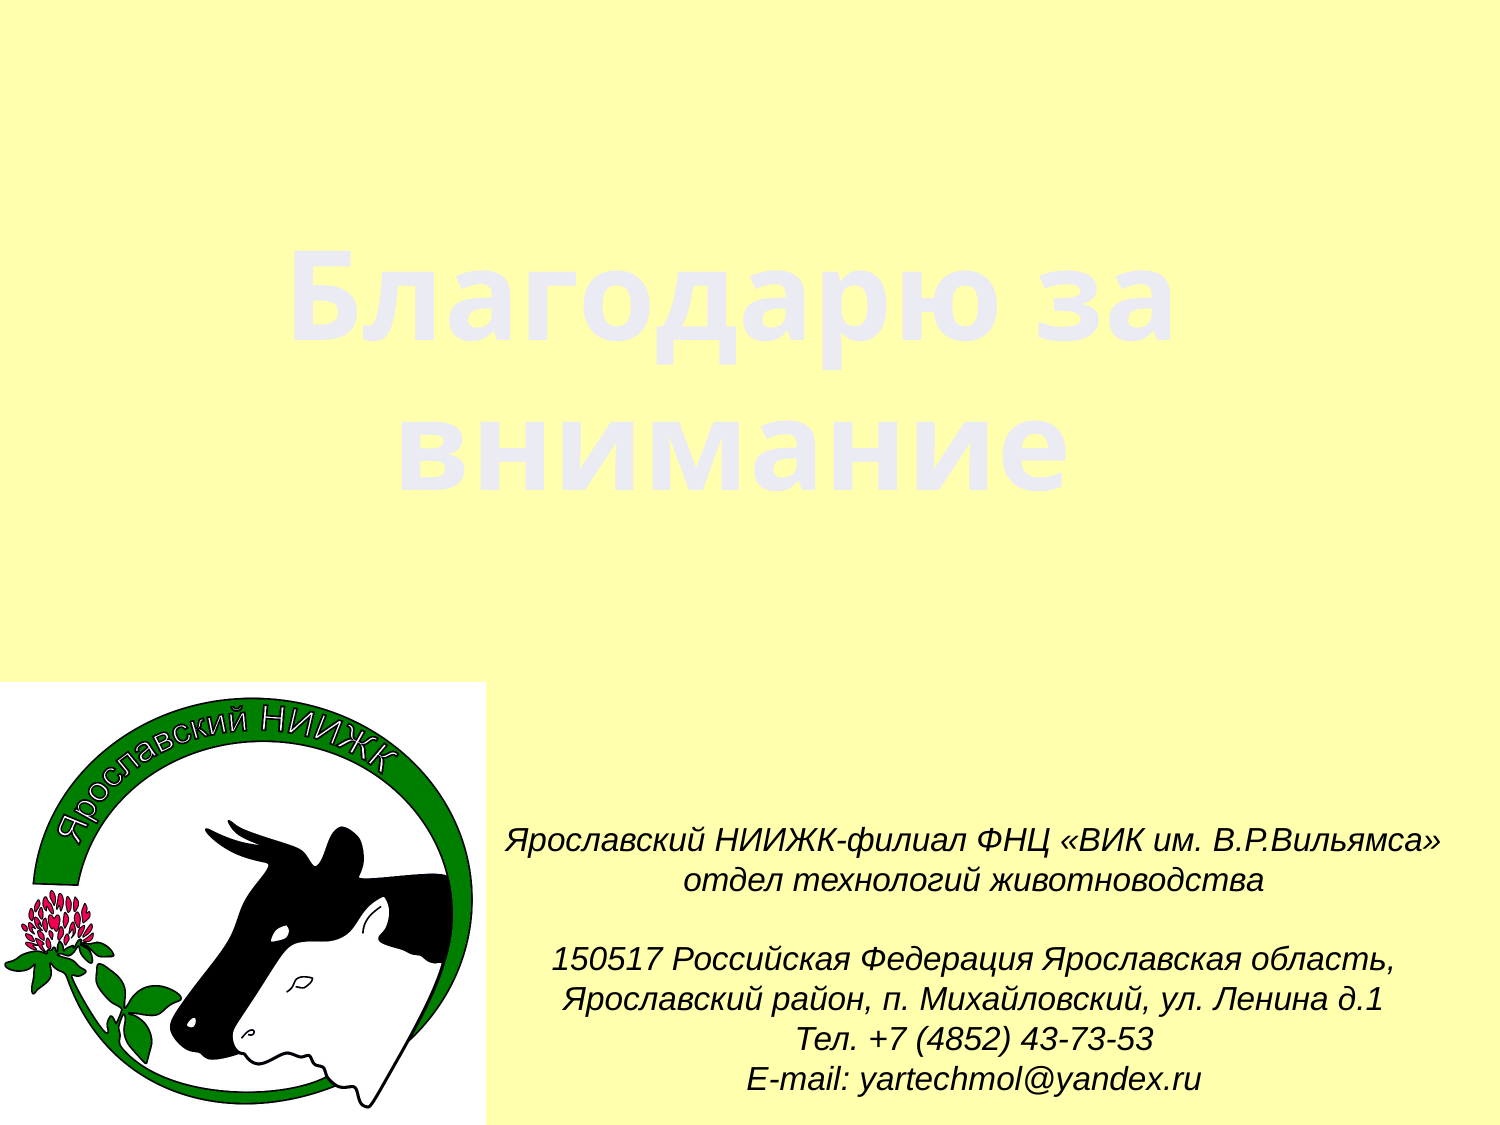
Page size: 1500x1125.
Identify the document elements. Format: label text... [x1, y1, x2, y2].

text_box Ярославский НИИЖК-филиал ФНЦ «ВИК им. В.Р.Вильямса» отдел технологий животноводства 150517 Российская Федерация Ярославская область, Ярославский район, п. Михайловский, ул. Ленина д.1 Тел. +7 (4852) 43-73-53 E-mail: yartechmol@yandex.ru [490, 810, 1500, 1105]
text_box Благодарю за внимание [53, 208, 1412, 572]
picture [0, 682, 487, 1125]
